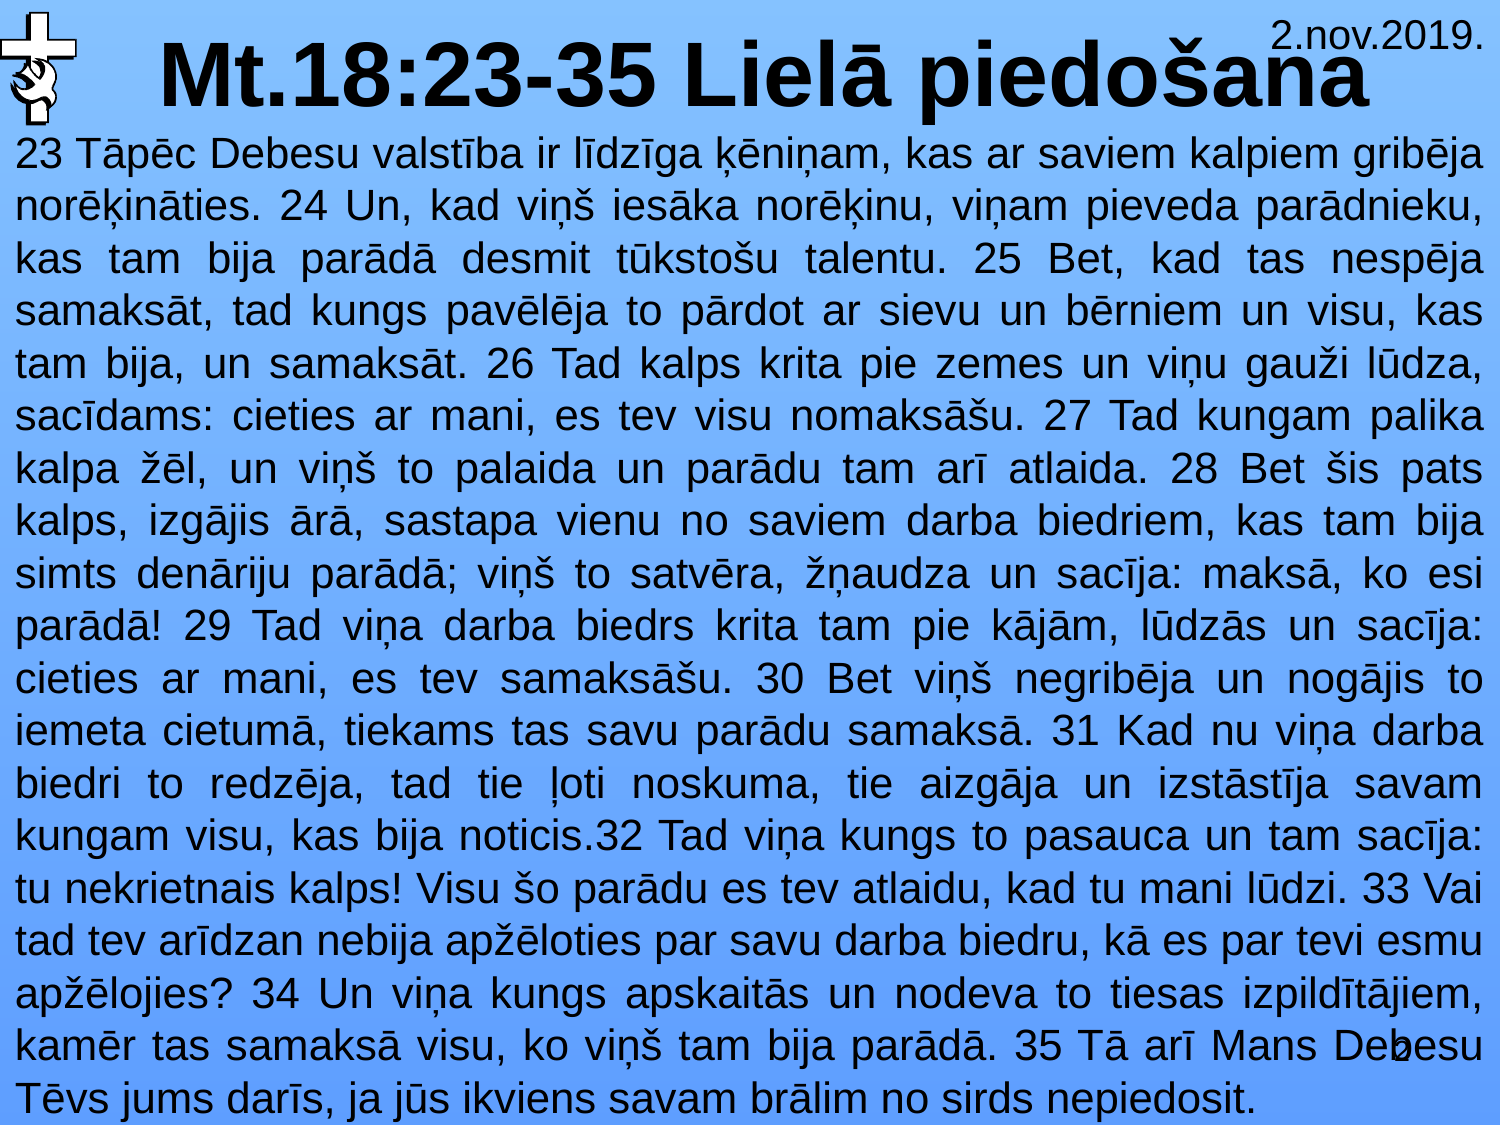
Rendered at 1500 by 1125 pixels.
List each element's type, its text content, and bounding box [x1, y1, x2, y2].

title Mt.18:23-35 Lielā piedošana [29, 0, 1500, 117]
text_box 23 Tāpēc Debesu valstība ir līdzīga ķēniņam, kas ar saviem kalpiem gribēja norēķināties. 24 Un, kad viņš iesāka norēķinu, viņam pieveda parādnieku, kas tam bija parādā desmit tūkstošu talentu. 25 Bet, kad tas nespēja samaksāt, tad kungs pavēlēja to pārdot ar sievu un bērniem un visu, kas tam bija, un samaksāt. 26 Tad kalps krita pie zemes un viņu gauži lūdza, sacīdams: cieties ar mani, es tev visu nomaksāšu. 27 Tad kungam palika kalpa žēl, un viņš to palaida un parādu tam arī atlaida. 28 Bet šis pats kalps, izgājis ārā, sastapa vienu no saviem darba biedriem, kas tam bija simts denāriju parādā; viņš to satvēra, žņaudza un sacīja: maksā, ko esi parādā! 29 Tad viņa darba biedrs krita tam pie kājām, lūdzās un sacīja: cieties ar mani, es tev samaksāšu. 30 Bet viņš negribēja un nogājis to iemeta cietumā, tiekams tas savu parādu samaksā. 31 Kad nu viņa darba biedri to redzēja, tad tie ļoti noskuma, tie aizgāja un izstāstīja savam kungam visu, kas bija noticis.32 Tad viņa kungs to pasauca un tam sacīja: tu nekrietnais kalps! Visu šo parādu es tev atlaidu, kad tu mani lūdzi. 33 Vai tad tev arīdzan nebija apžēloties par savu darba biedru, kā es par tevi esmu apžēlojies? 34 Un viņa kungs apskaitās un nodeva to tiesas izpildītājiem, kamēr tas samaksā visu, ko viņš tam bija parādā. 35 Tā arī Mans Debesu Tēvs jums darīs, ja jūs ikviens savam brālim no sirds nepiedosit. [0, 117, 1500, 1125]
text_box 2.nov.2019. [1207, 0, 1500, 65]
picture [0, 11, 77, 126]
